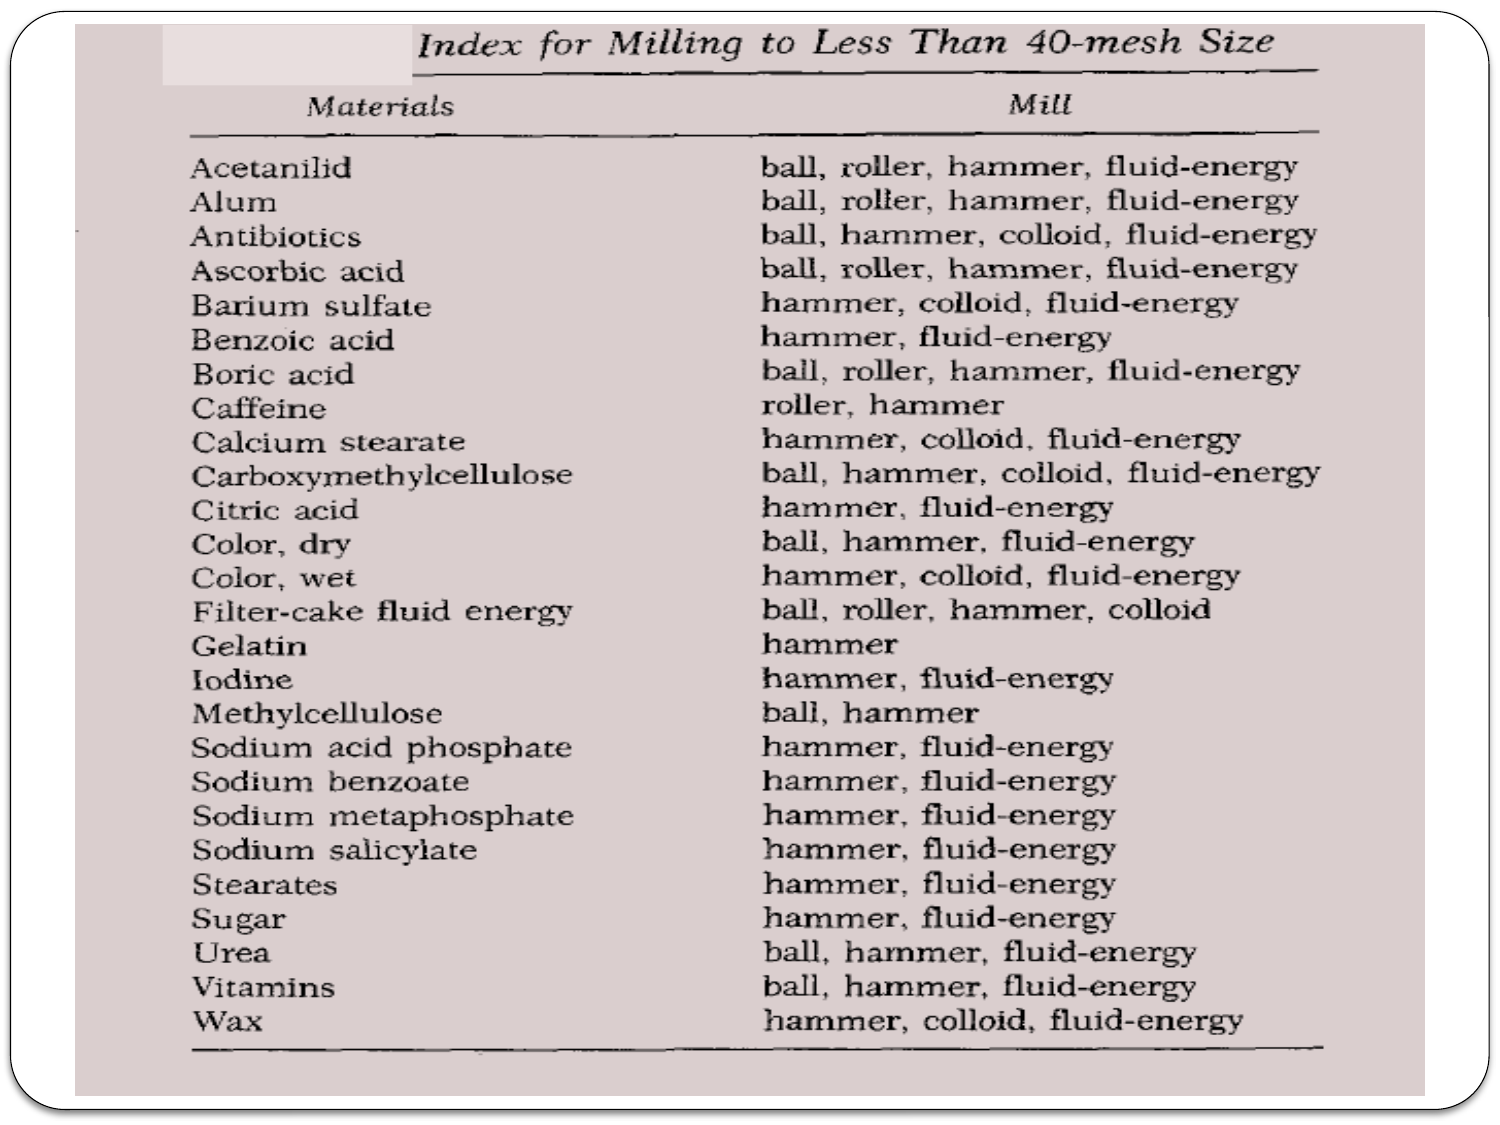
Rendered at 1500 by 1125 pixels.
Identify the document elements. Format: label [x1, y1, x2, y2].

picture [74, 24, 1426, 1096]
